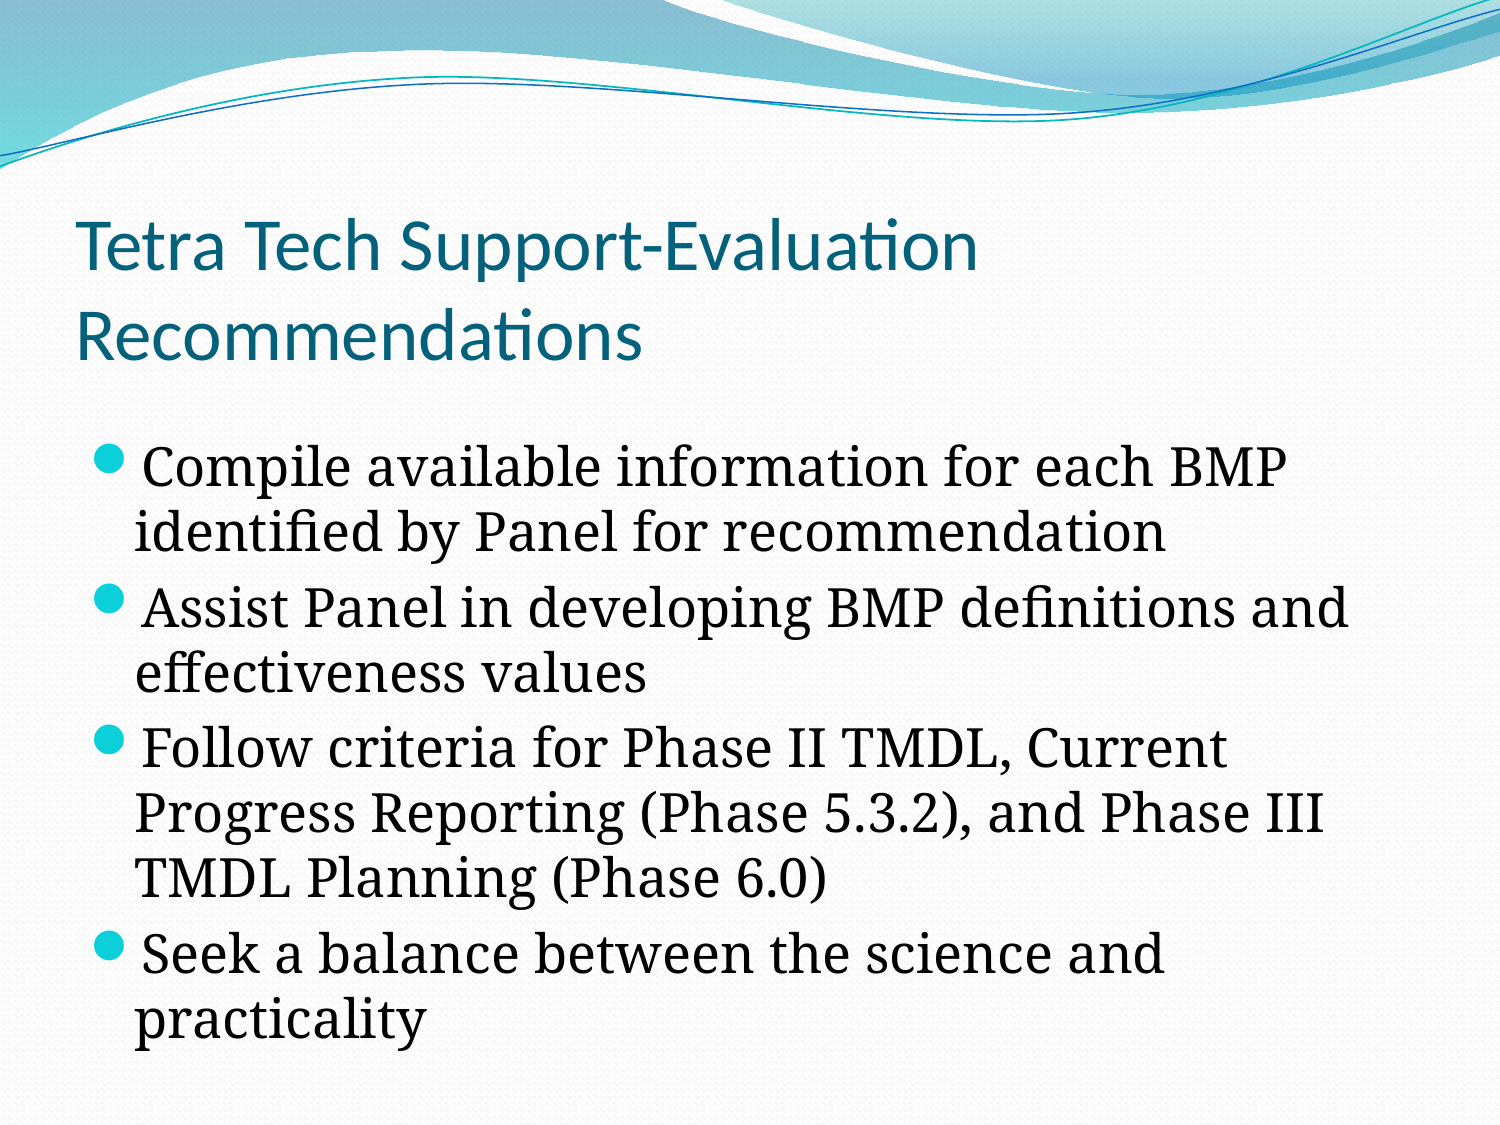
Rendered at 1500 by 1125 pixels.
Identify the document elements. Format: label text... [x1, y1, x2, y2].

title Tetra Tech Support-Evaluation Recommendations [75, 187, 1425, 375]
list Compile available information for each BMP identified by Panel for recommendation Assist Panel in developing BMP definitions and effectiveness values Follow criteria for Phase II TMDL, Current Progress Reporting (Phase 5.3.2), and Phase III TMDL Planning (Phase 6.0) Seek a balance between the science and practicality [75, 425, 1425, 1031]
